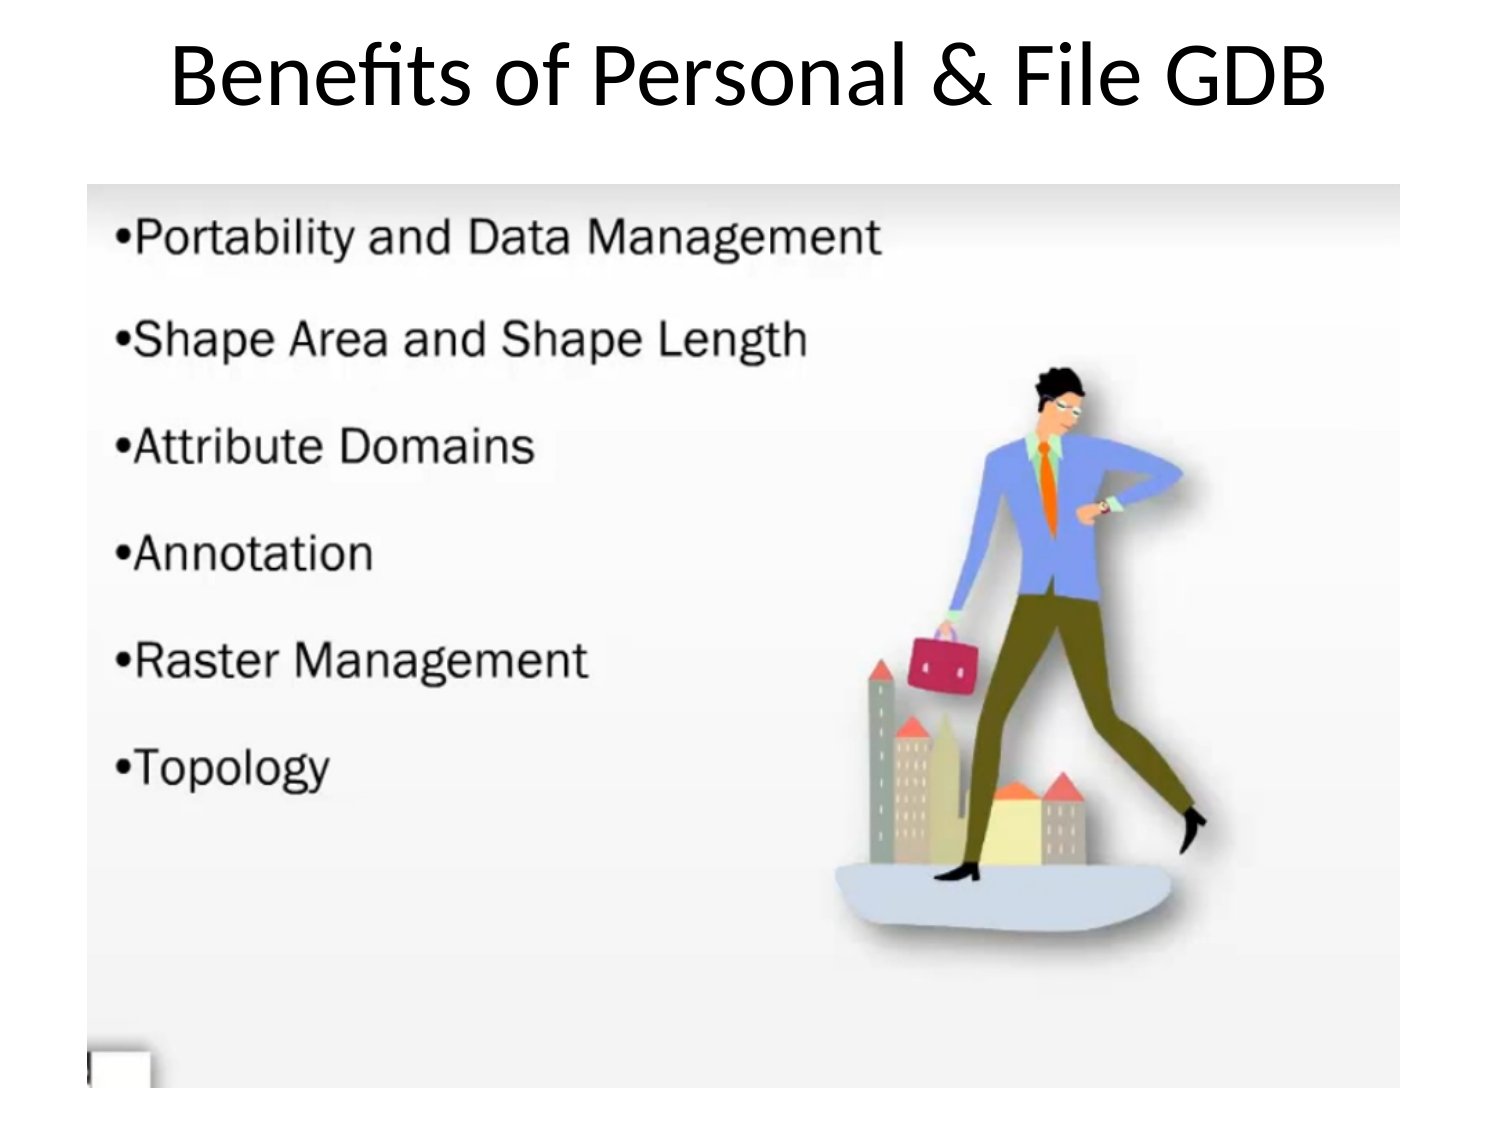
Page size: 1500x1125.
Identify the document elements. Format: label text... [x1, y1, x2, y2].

title Benefits of Personal & File GDB [75, 0, 1425, 138]
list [87, 184, 1401, 1088]
